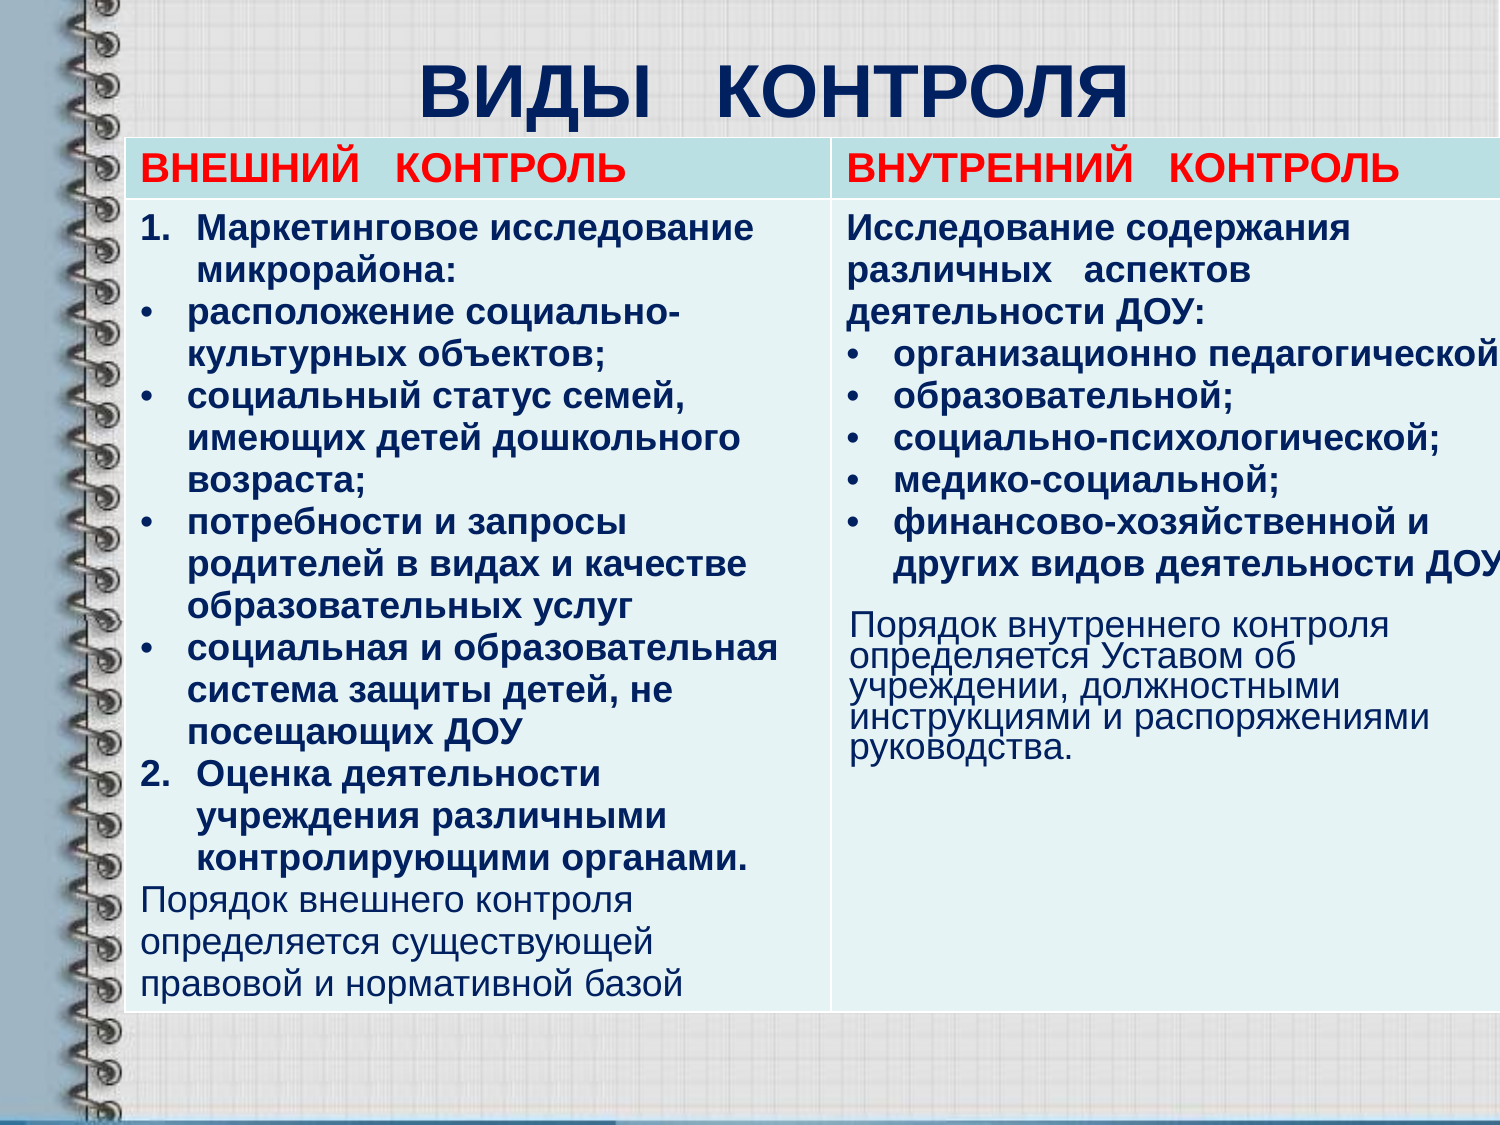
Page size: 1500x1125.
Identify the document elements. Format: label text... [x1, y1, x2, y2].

table_cell Исследование содержания различных аспектов деятельности ДОУ: организационно педагогической; образовательной; социально-психологической; медико-социальной; финансово-хозяйственной и других видов деятельности ДОУ Порядок внутреннего контроля определяется Уставом об учреждении, должностными инструкциями и распоряжениями руководства. [832, 200, 1500, 1011]
table_header ВНЕШНИЙ КОНТРОЛЬ [126, 138, 830, 198]
picture [0, 0, 1500, 1125]
title ВИДЫ КОНТРОЛЯ [112, 24, 1438, 151]
table_header ВНУТРЕННИЙ КОНТРОЛЬ [832, 138, 1500, 198]
table_cell Маркетинговое исследование микрорайона: расположение социально-культурных объектов; социальный статус семей, имеющих детей дошкольного возраста; потребности и запросы родителей в видах и качестве образовательных услуг социальная и образовательная система защиты детей, не посещающих ДОУ Оценка деятельности учреждения различными контролирующими органами. Порядок внешнего контроля определяется существующей правовой и нормативной базой [126, 200, 830, 1011]
